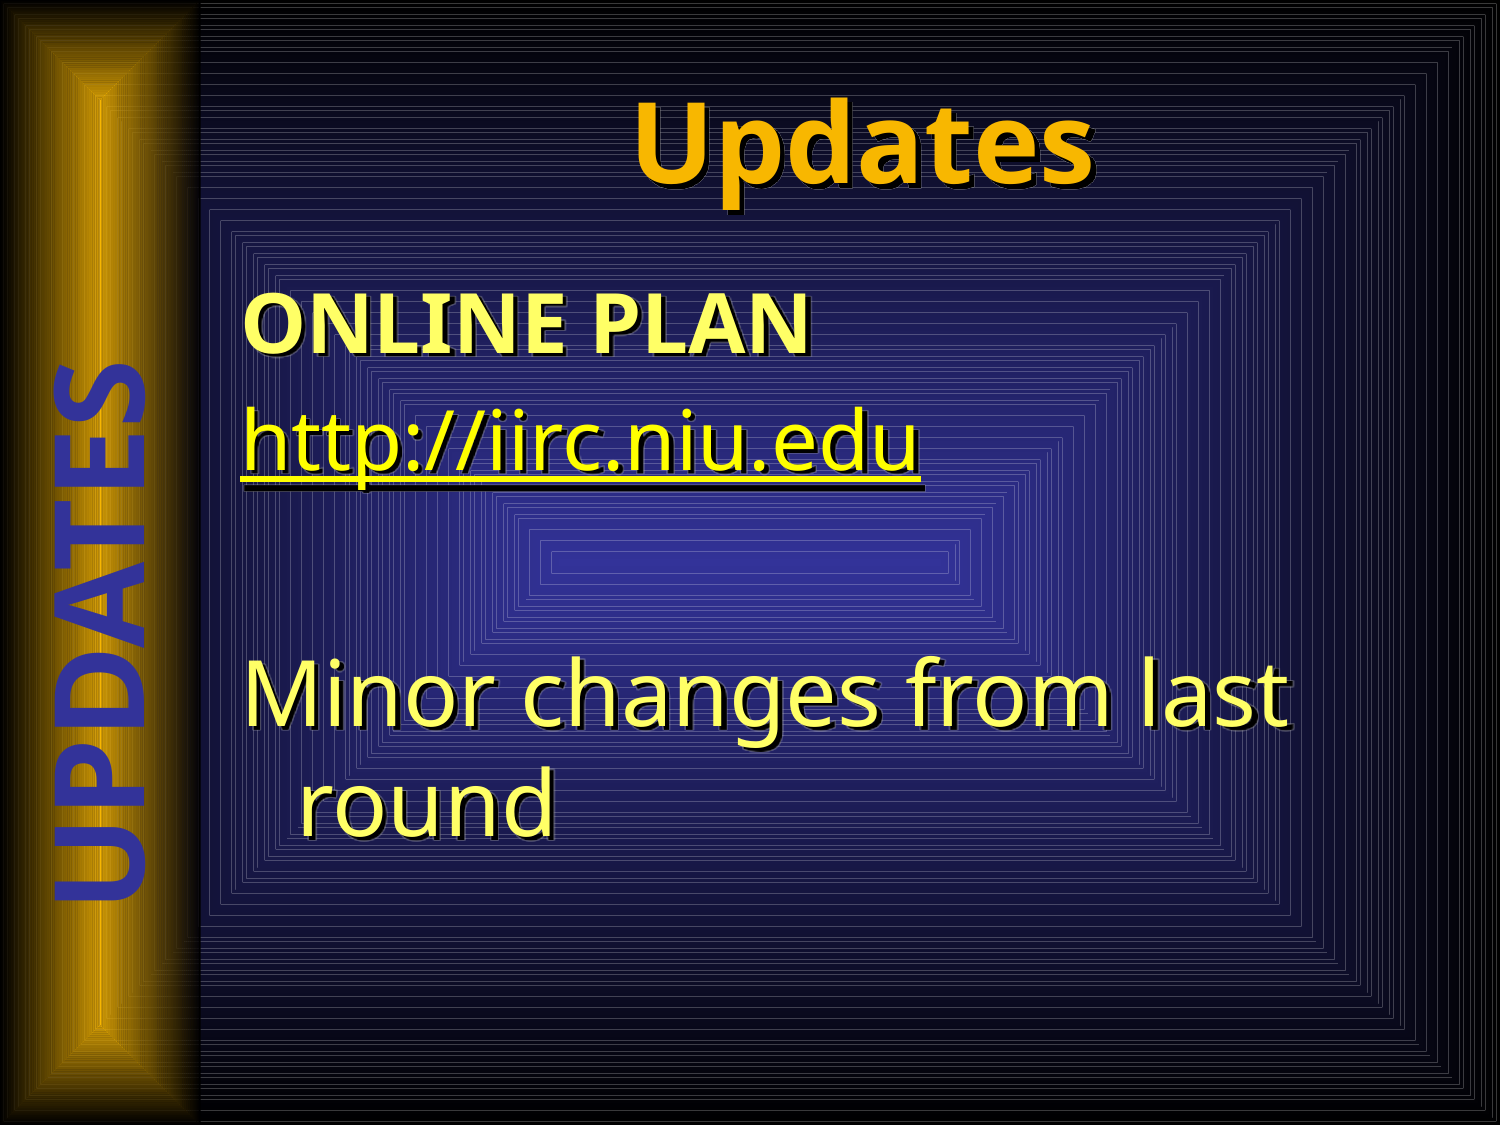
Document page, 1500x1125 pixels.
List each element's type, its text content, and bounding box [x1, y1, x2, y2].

title Updates [224, 44, 1500, 233]
text_box UPDATES [12, 0, 178, 927]
list ONLINE PLAN http://iirc.niu.edu Minor changes from last round [224, 262, 1500, 1006]
